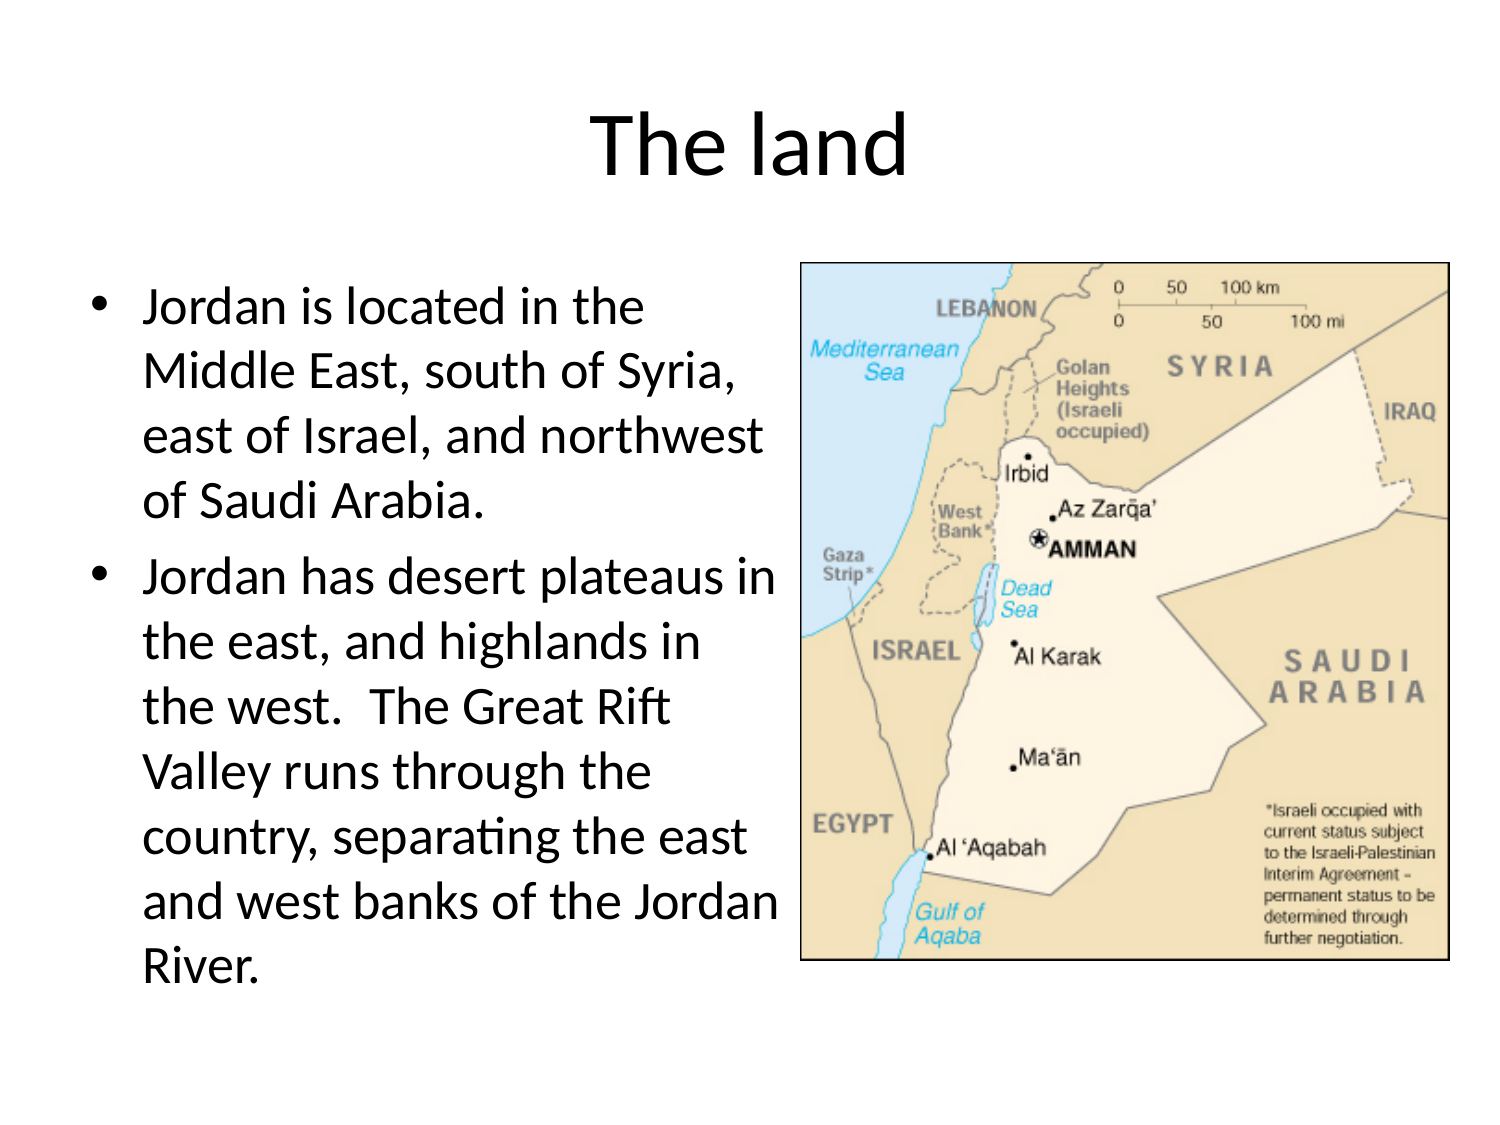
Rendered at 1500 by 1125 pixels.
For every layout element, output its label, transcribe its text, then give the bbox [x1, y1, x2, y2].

list Jordan is located in the Middle East, south of Syria, east of Israel, and northwest of Saudi Arabia. Jordan has desert plateaus in the east, and highlands in the west. The Great Rift Valley runs through the country, separating the east and west banks of the Jordan River. [75, 262, 800, 1005]
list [799, 262, 1451, 961]
title The land [75, 45, 1425, 233]
